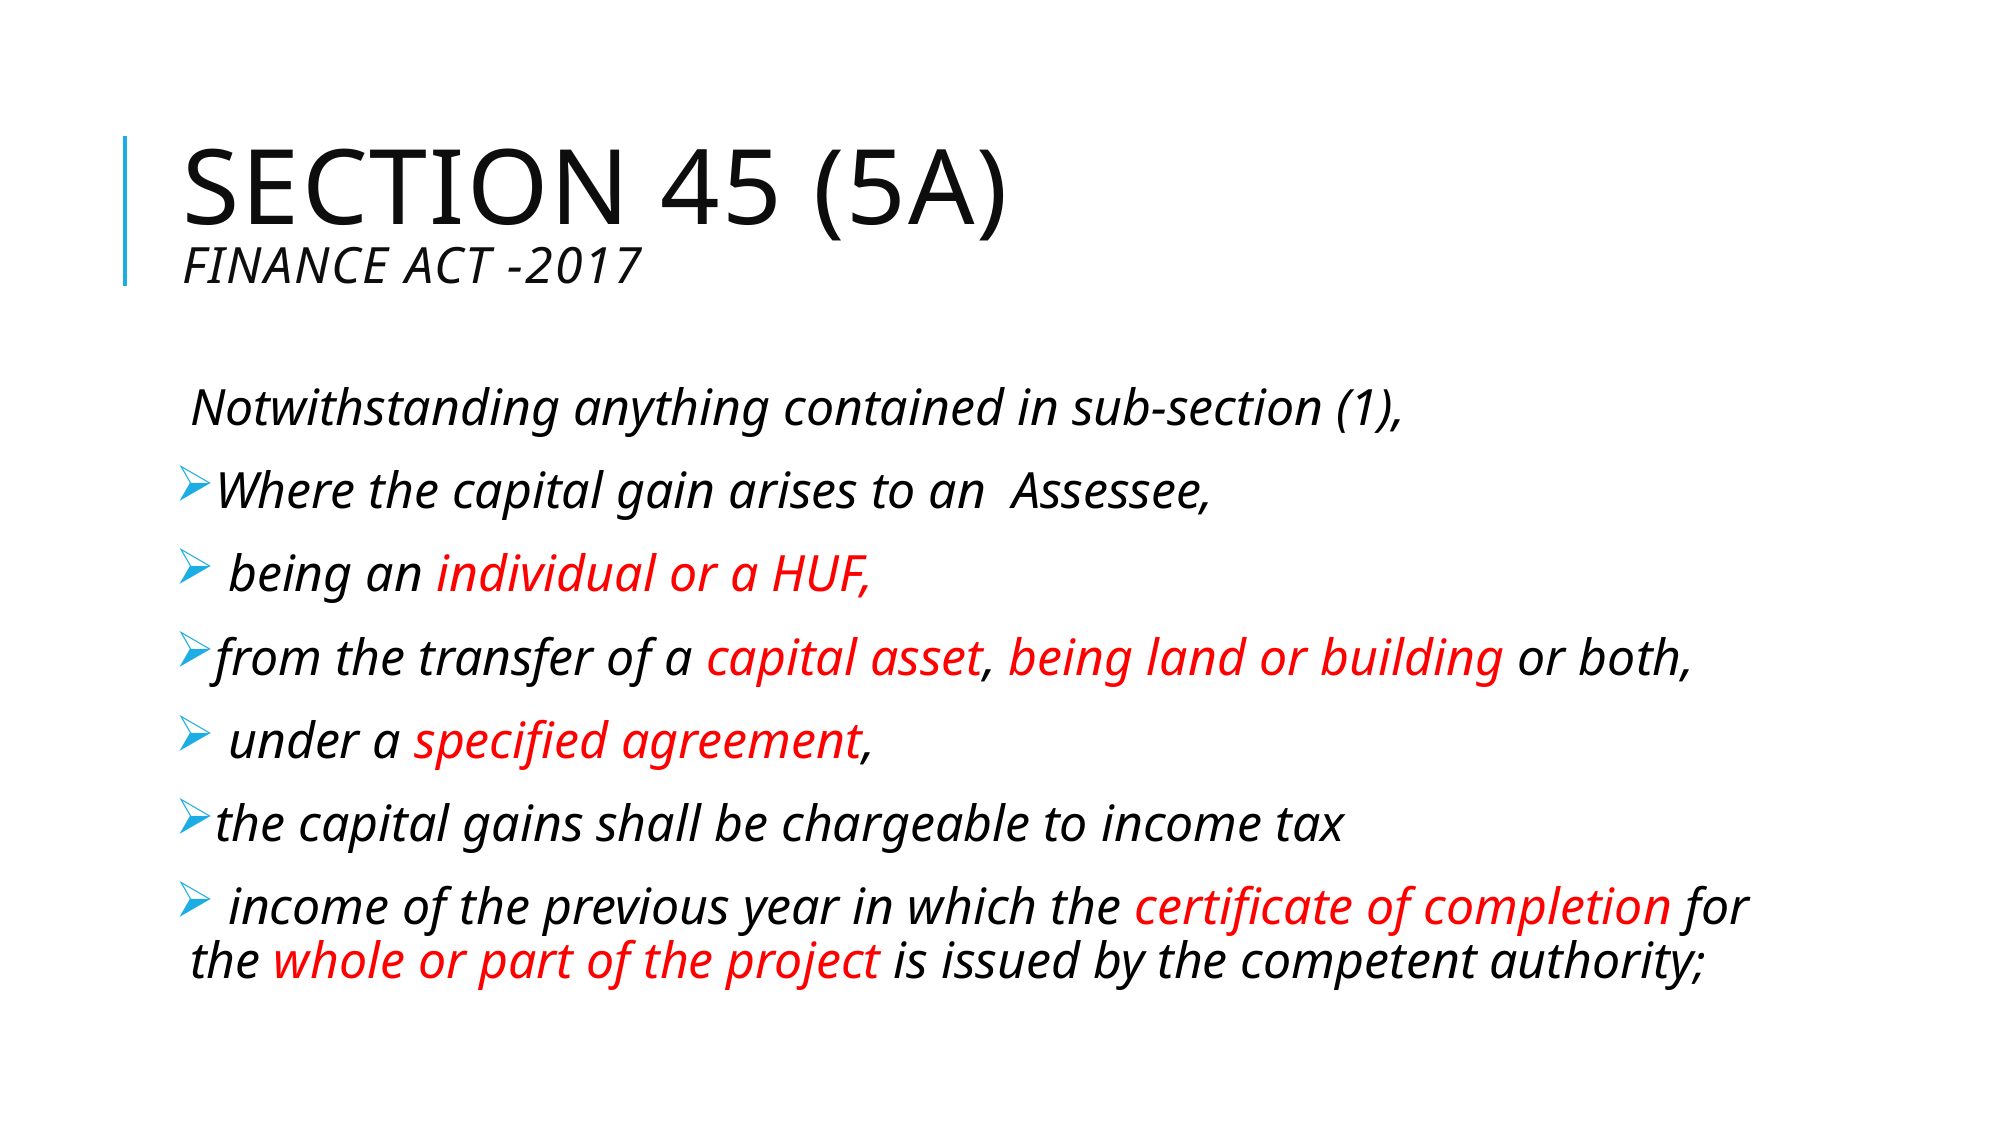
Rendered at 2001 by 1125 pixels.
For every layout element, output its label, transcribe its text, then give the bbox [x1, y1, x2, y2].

title Section 45 (5A) finance act -2017 [168, 96, 1763, 342]
list Notwithstanding anything contained in sub-section (1), Where the capital gain arises to an Assessee, being an individual or a HUF, from the transfer of a capital asset, being land or building or both, under a specified agreement, the capital gains shall be chargeable to income tax income of the previous year in which the certificate of completion for the whole or part of the project is issued by the competent authority; [168, 375, 1763, 1035]
